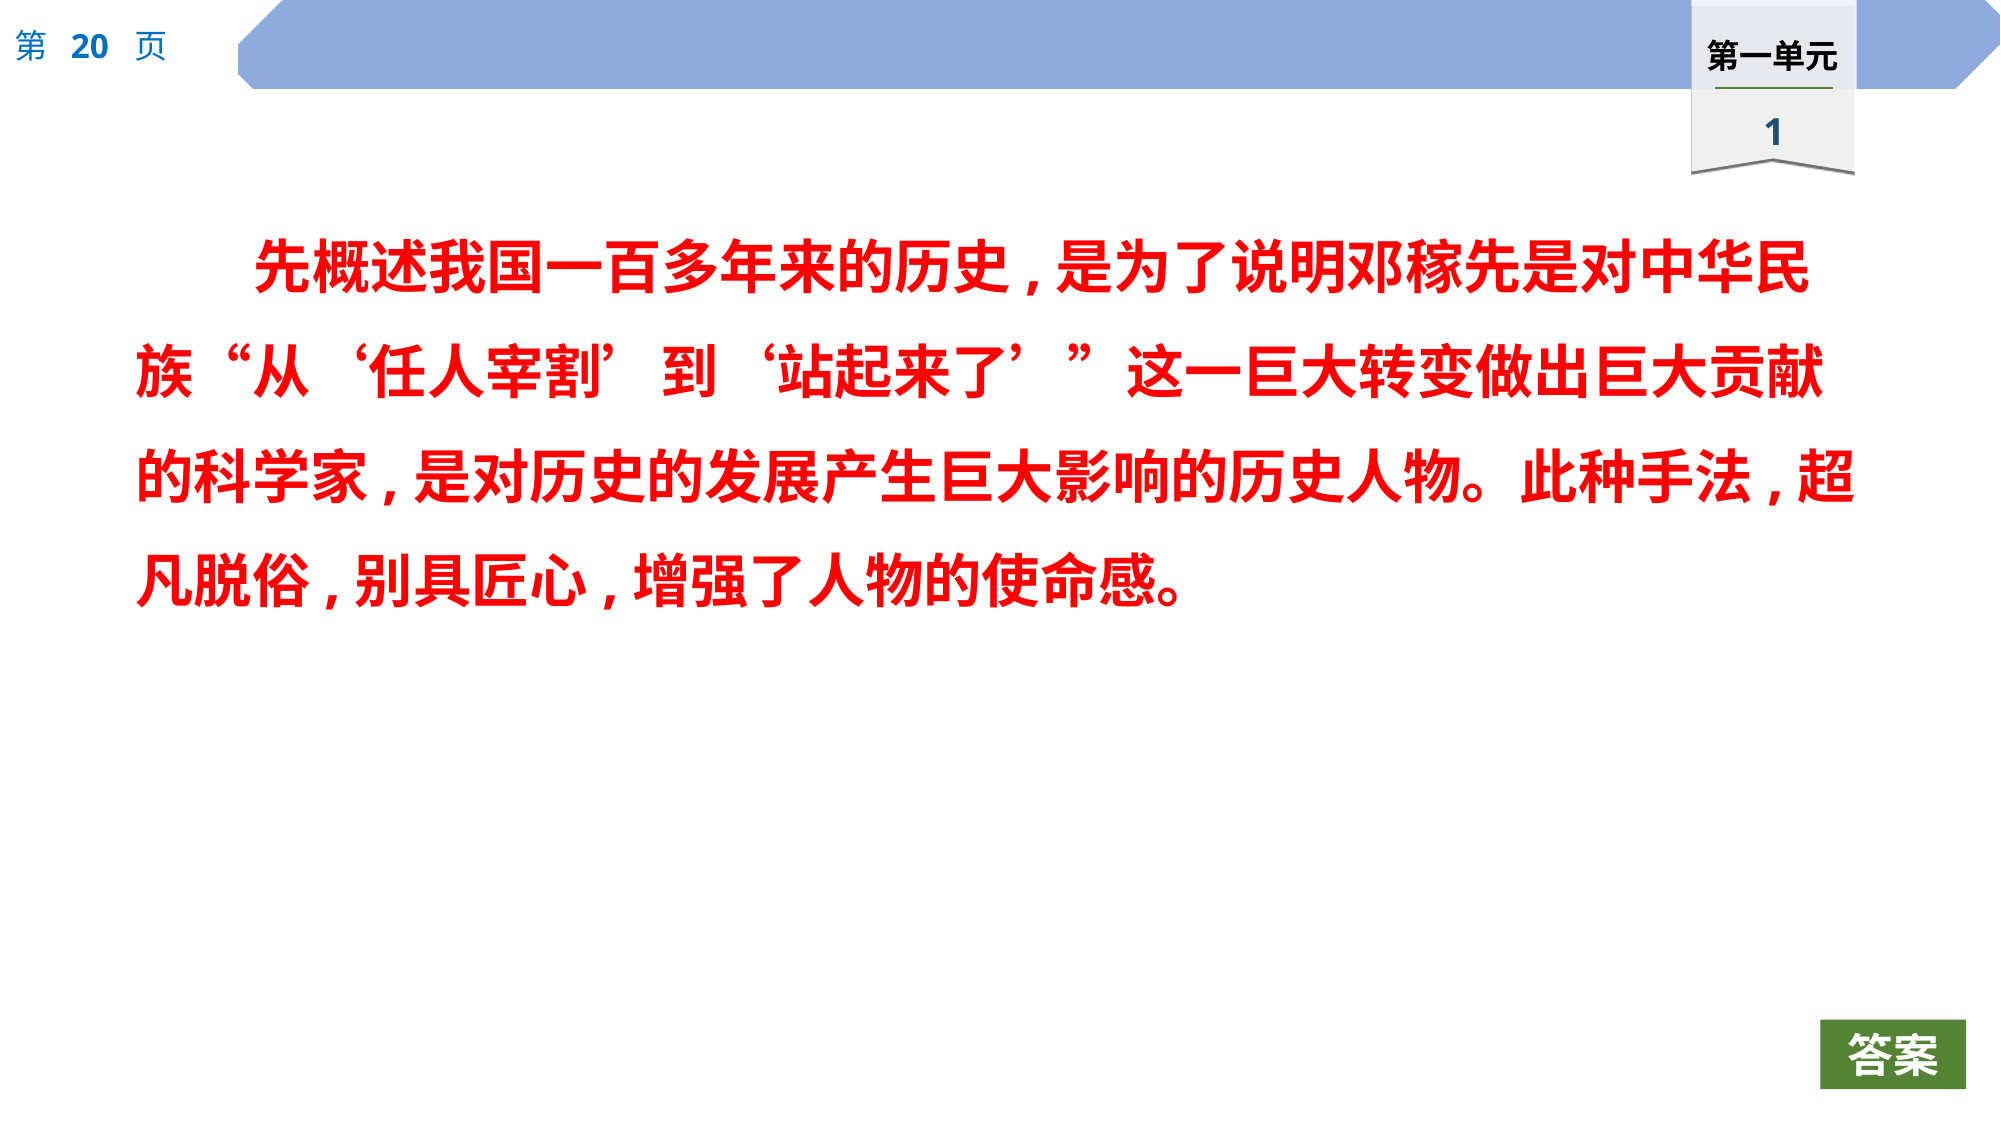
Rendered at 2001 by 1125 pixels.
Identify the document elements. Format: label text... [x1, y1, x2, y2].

text_box 答案 [1820, 1019, 1967, 1090]
list 先概述我国一百多年来的历史,是为了说明邓稼先是对中华民族“从‘任人宰割’到‘站起来了’”这一巨大转变做出巨大贡献的科学家,是对历史的发展产生巨大影响的历史人物。此种手法,超凡脱俗,别具匠心,增强了人物的使命感。 [121, 187, 1879, 329]
